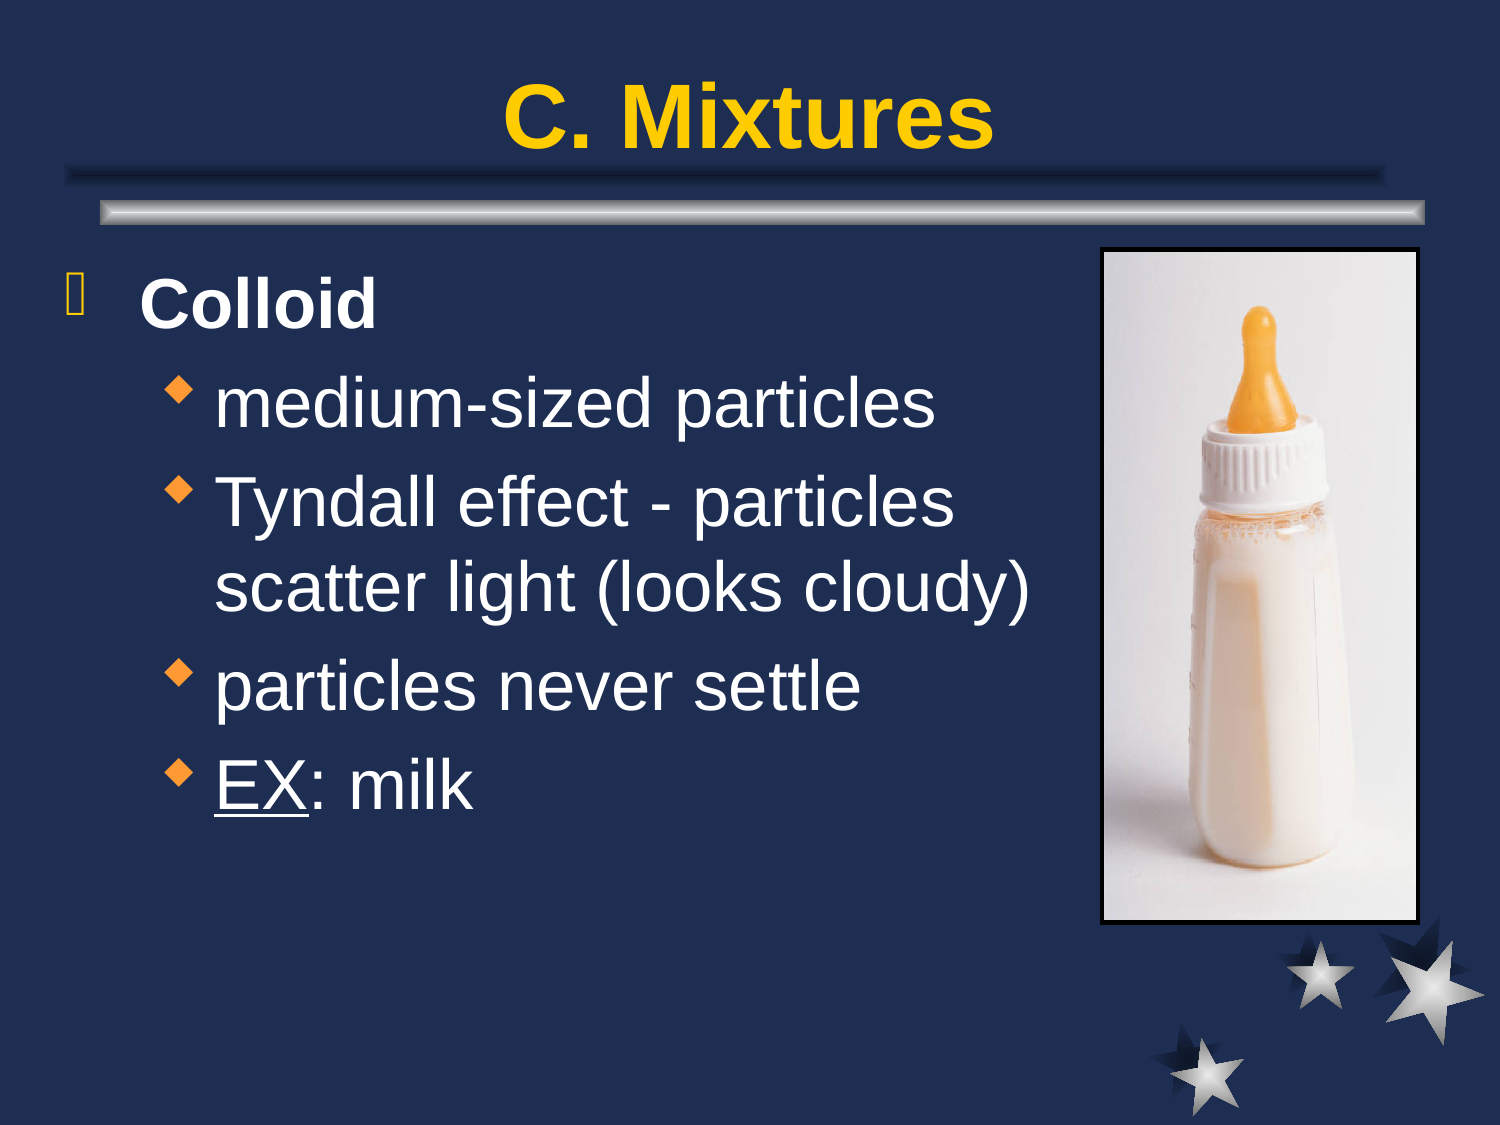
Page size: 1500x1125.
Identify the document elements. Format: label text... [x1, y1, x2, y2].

list Colloid medium-sized particles Tyndall effect - particles scatter light (looks cloudy) particles never settle EX: milk [49, 249, 1141, 1076]
title C. Mixtures [112, 37, 1388, 176]
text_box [1104, 251, 1416, 921]
